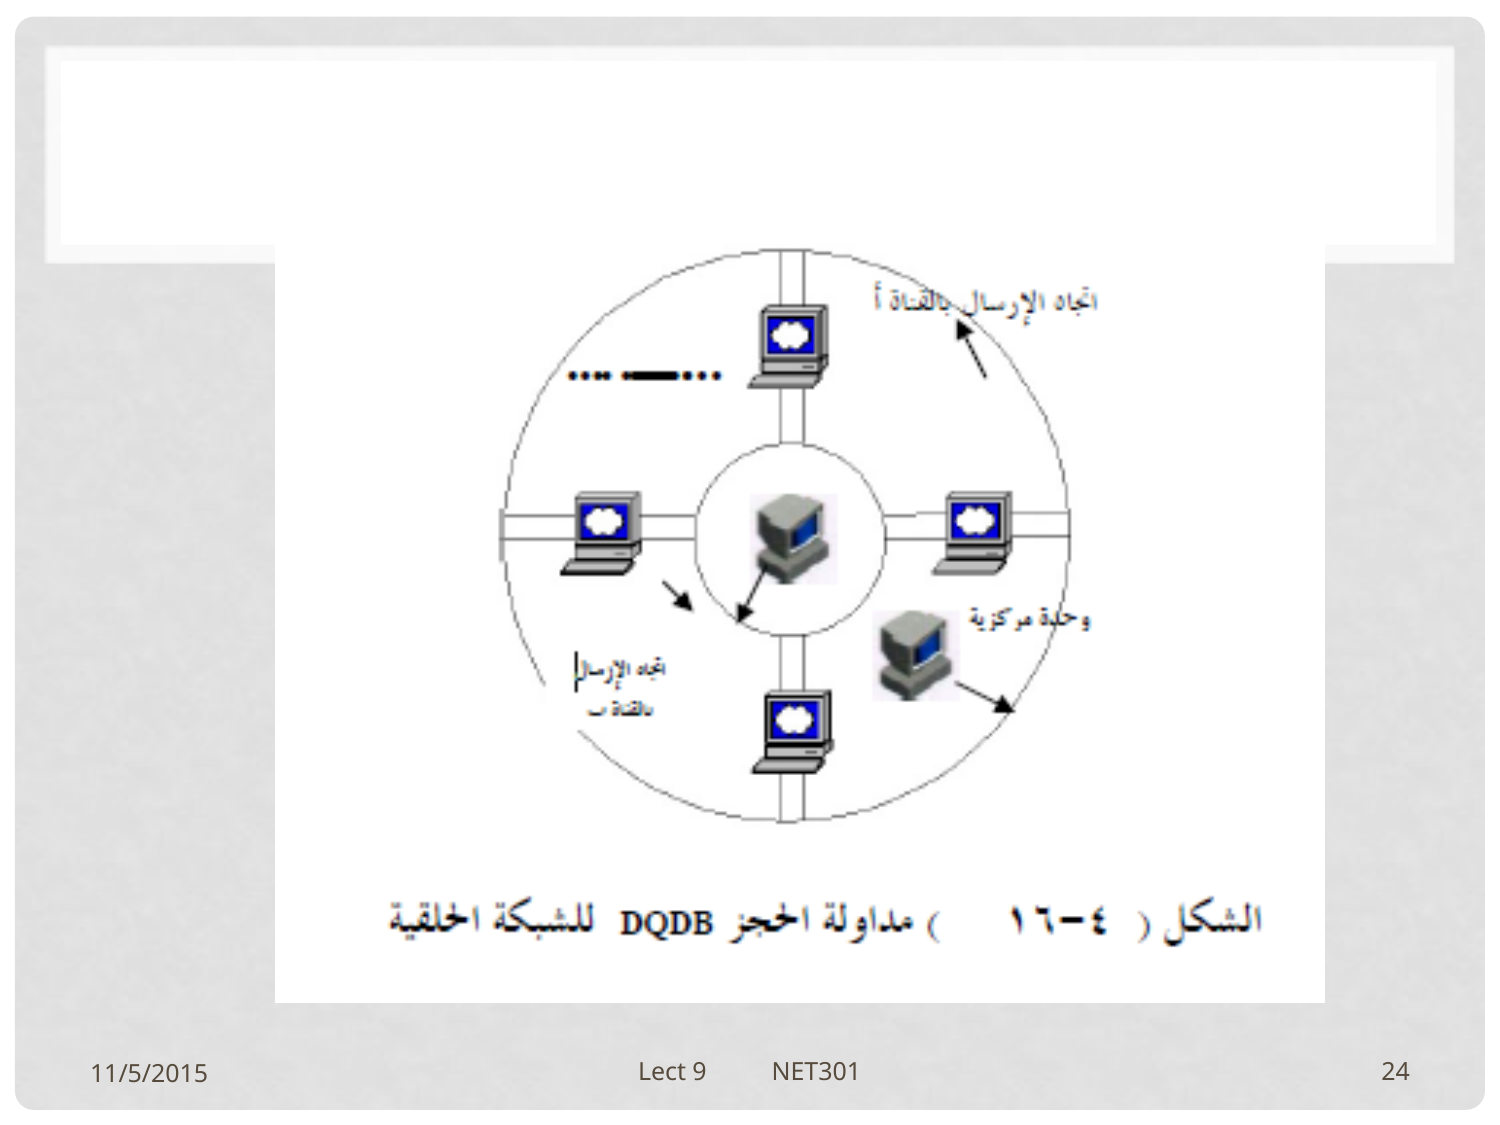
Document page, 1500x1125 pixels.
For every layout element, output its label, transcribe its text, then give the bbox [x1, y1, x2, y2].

picture [274, 208, 1326, 1003]
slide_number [75, 1042, 425, 1103]
footer Lect 9 NET301 [512, 1042, 988, 1103]
slide_number 24 [1074, 1042, 1425, 1103]
